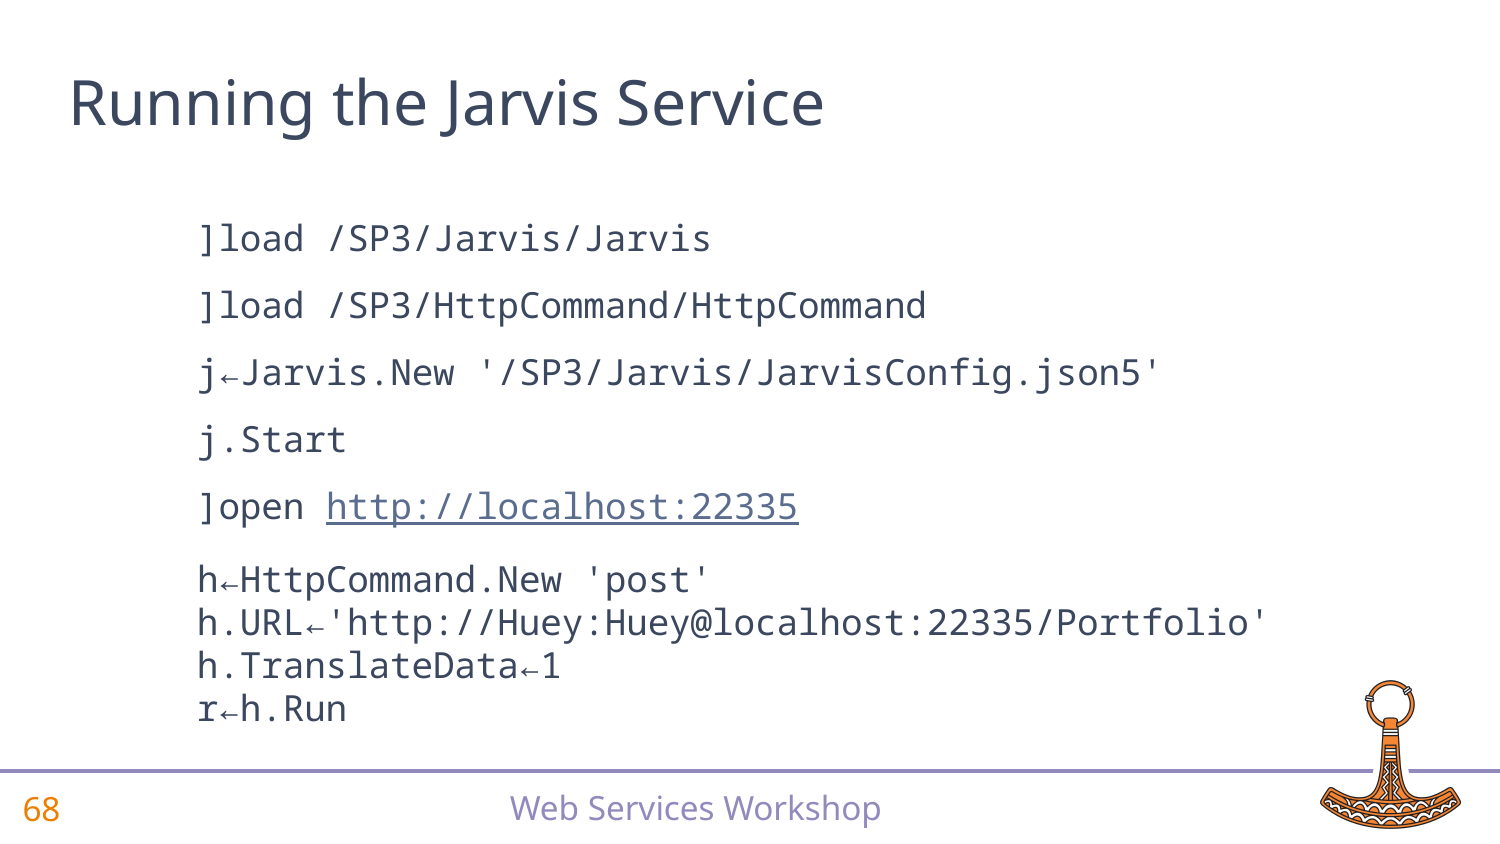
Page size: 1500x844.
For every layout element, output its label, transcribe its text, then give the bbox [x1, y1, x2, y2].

picture [1320, 680, 1461, 829]
title Running the Jarvis Service [53, 43, 1203, 157]
list ]load /SP3/Jarvis/Jarvis ]load /SP3/HttpCommand/HttpCommand j←Jarvis.New '/SP3/Jarvis/JarvisConfig.json5' j.Start ]open http://localhost:22335 h←HttpCommand.New 'post' h.URL←'http://Huey:Huey@localhost:22335/Portfolio' h.TranslateData←1 r←h.Run [53, 207, 1453, 740]
